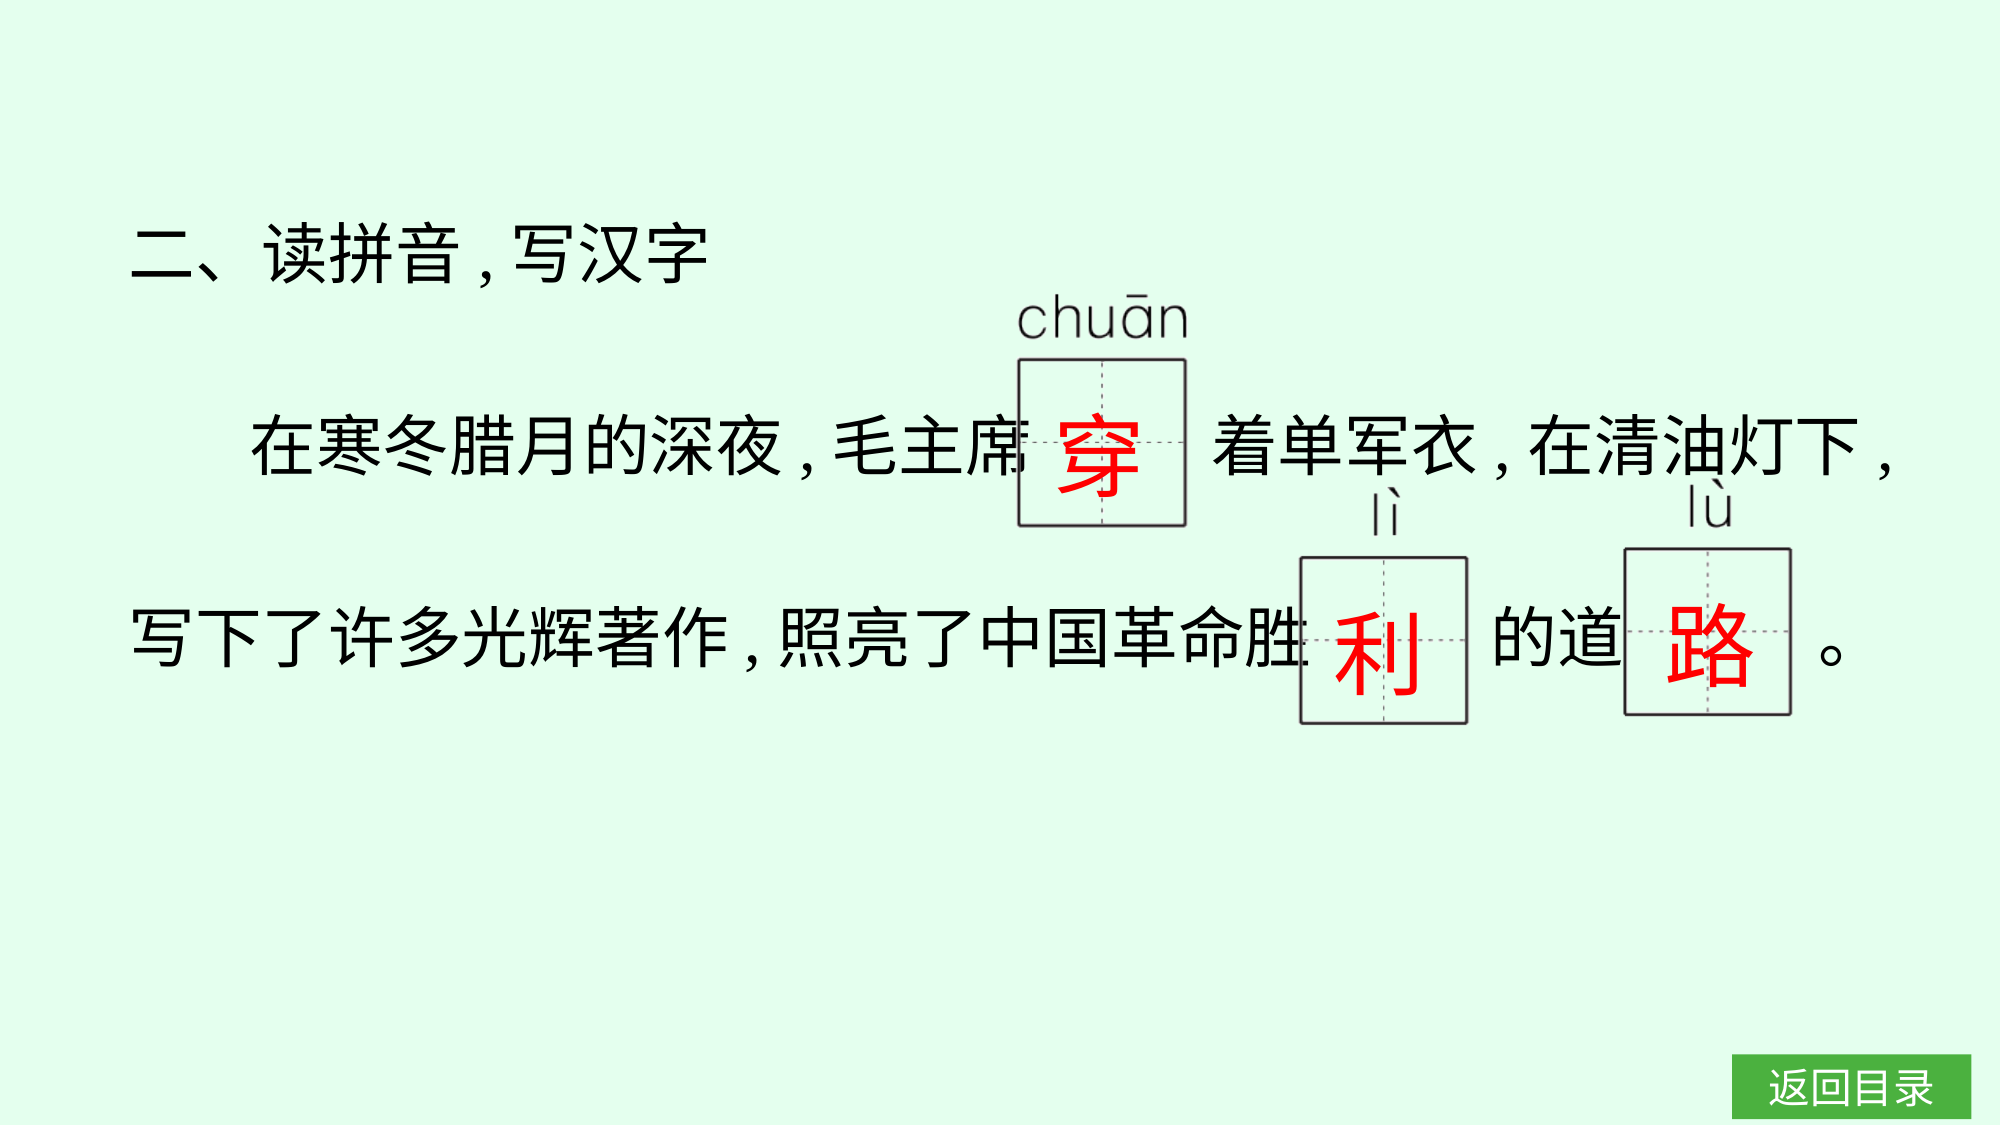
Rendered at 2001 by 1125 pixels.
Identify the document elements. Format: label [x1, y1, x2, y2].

text_box [113, 188, 1887, 738]
